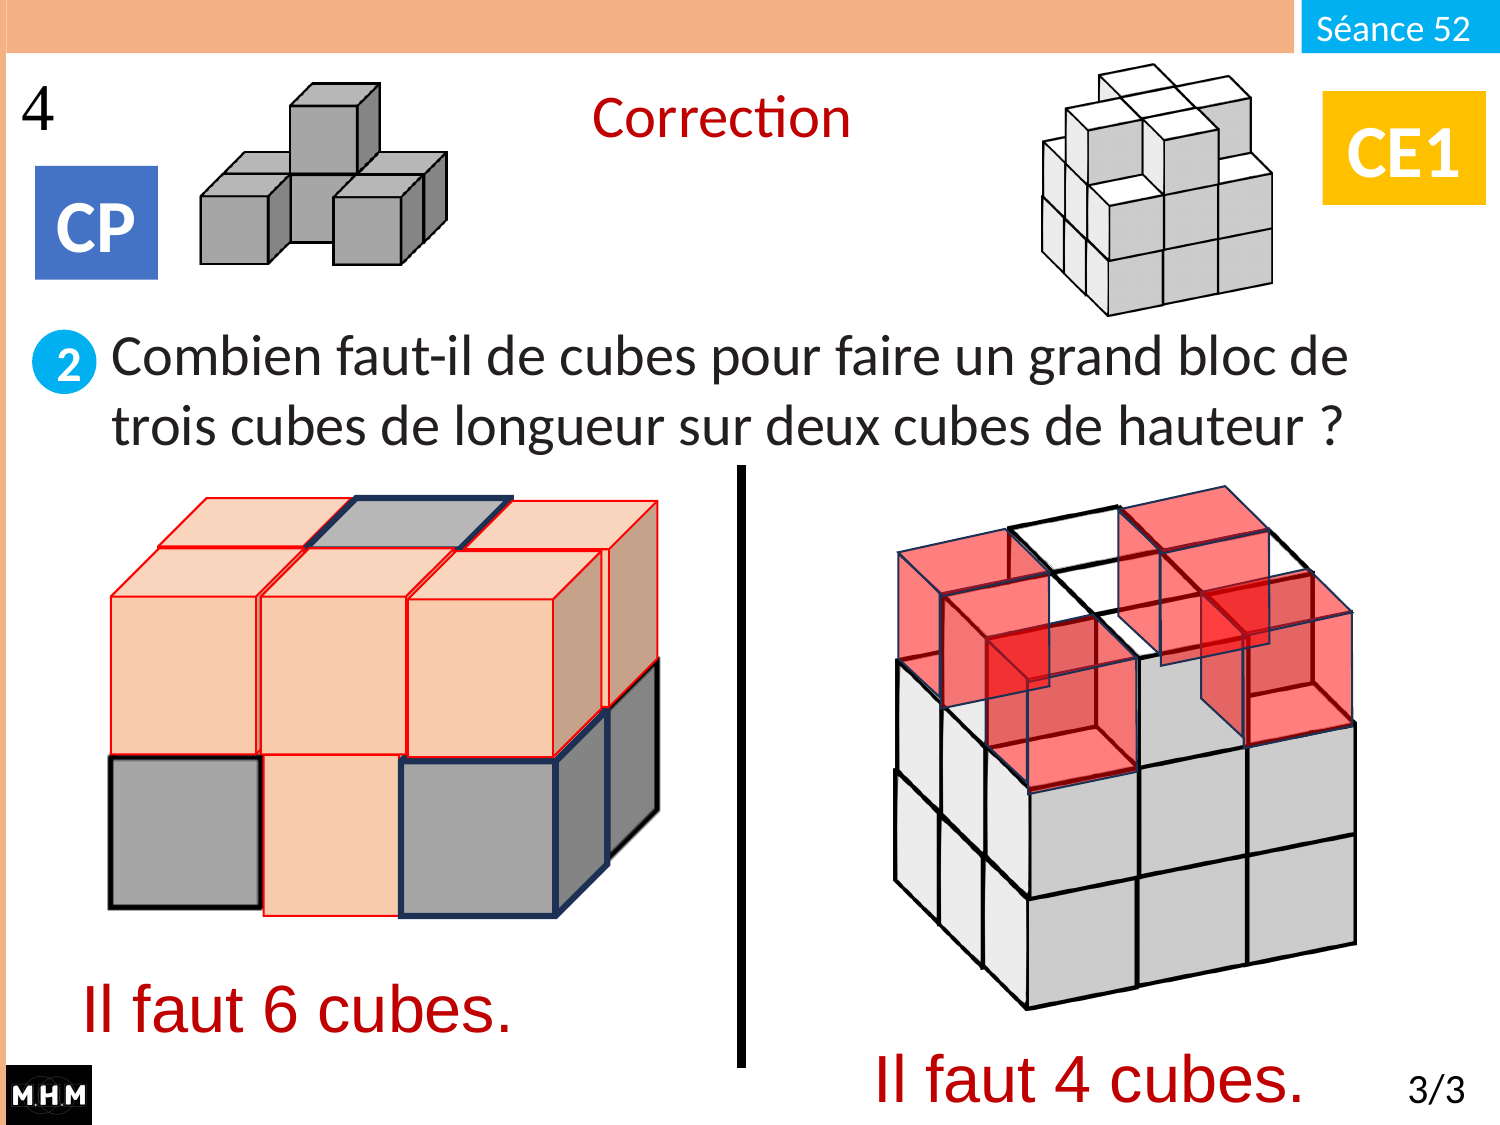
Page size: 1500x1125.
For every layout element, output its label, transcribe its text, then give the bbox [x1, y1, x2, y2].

text_box 3/3 [1359, 1060, 1500, 1121]
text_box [1118, 493, 1282, 655]
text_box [1201, 575, 1365, 737]
picture [1282, 504, 1357, 575]
title Correction [577, 32, 1382, 158]
picture [893, 504, 1357, 1011]
picture [88, 492, 686, 929]
text_box CP [34, 165, 159, 281]
text_box 2 [31, 328, 98, 396]
text_box Combien faut-il de cubes pour faire un grand bloc de trois cubes de longueur sur deux cubes de hauteur ? [96, 309, 1452, 415]
text_box Il faut 4 cubes. [858, 1023, 1500, 1104]
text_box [898, 536, 1062, 697]
text_box CE1 [1322, 90, 1487, 206]
picture [6, 1065, 92, 1125]
picture [1041, 63, 1273, 317]
picture [190, 76, 459, 273]
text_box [985, 621, 1149, 783]
text_box Il faut 6 cubes. [66, 952, 708, 1034]
